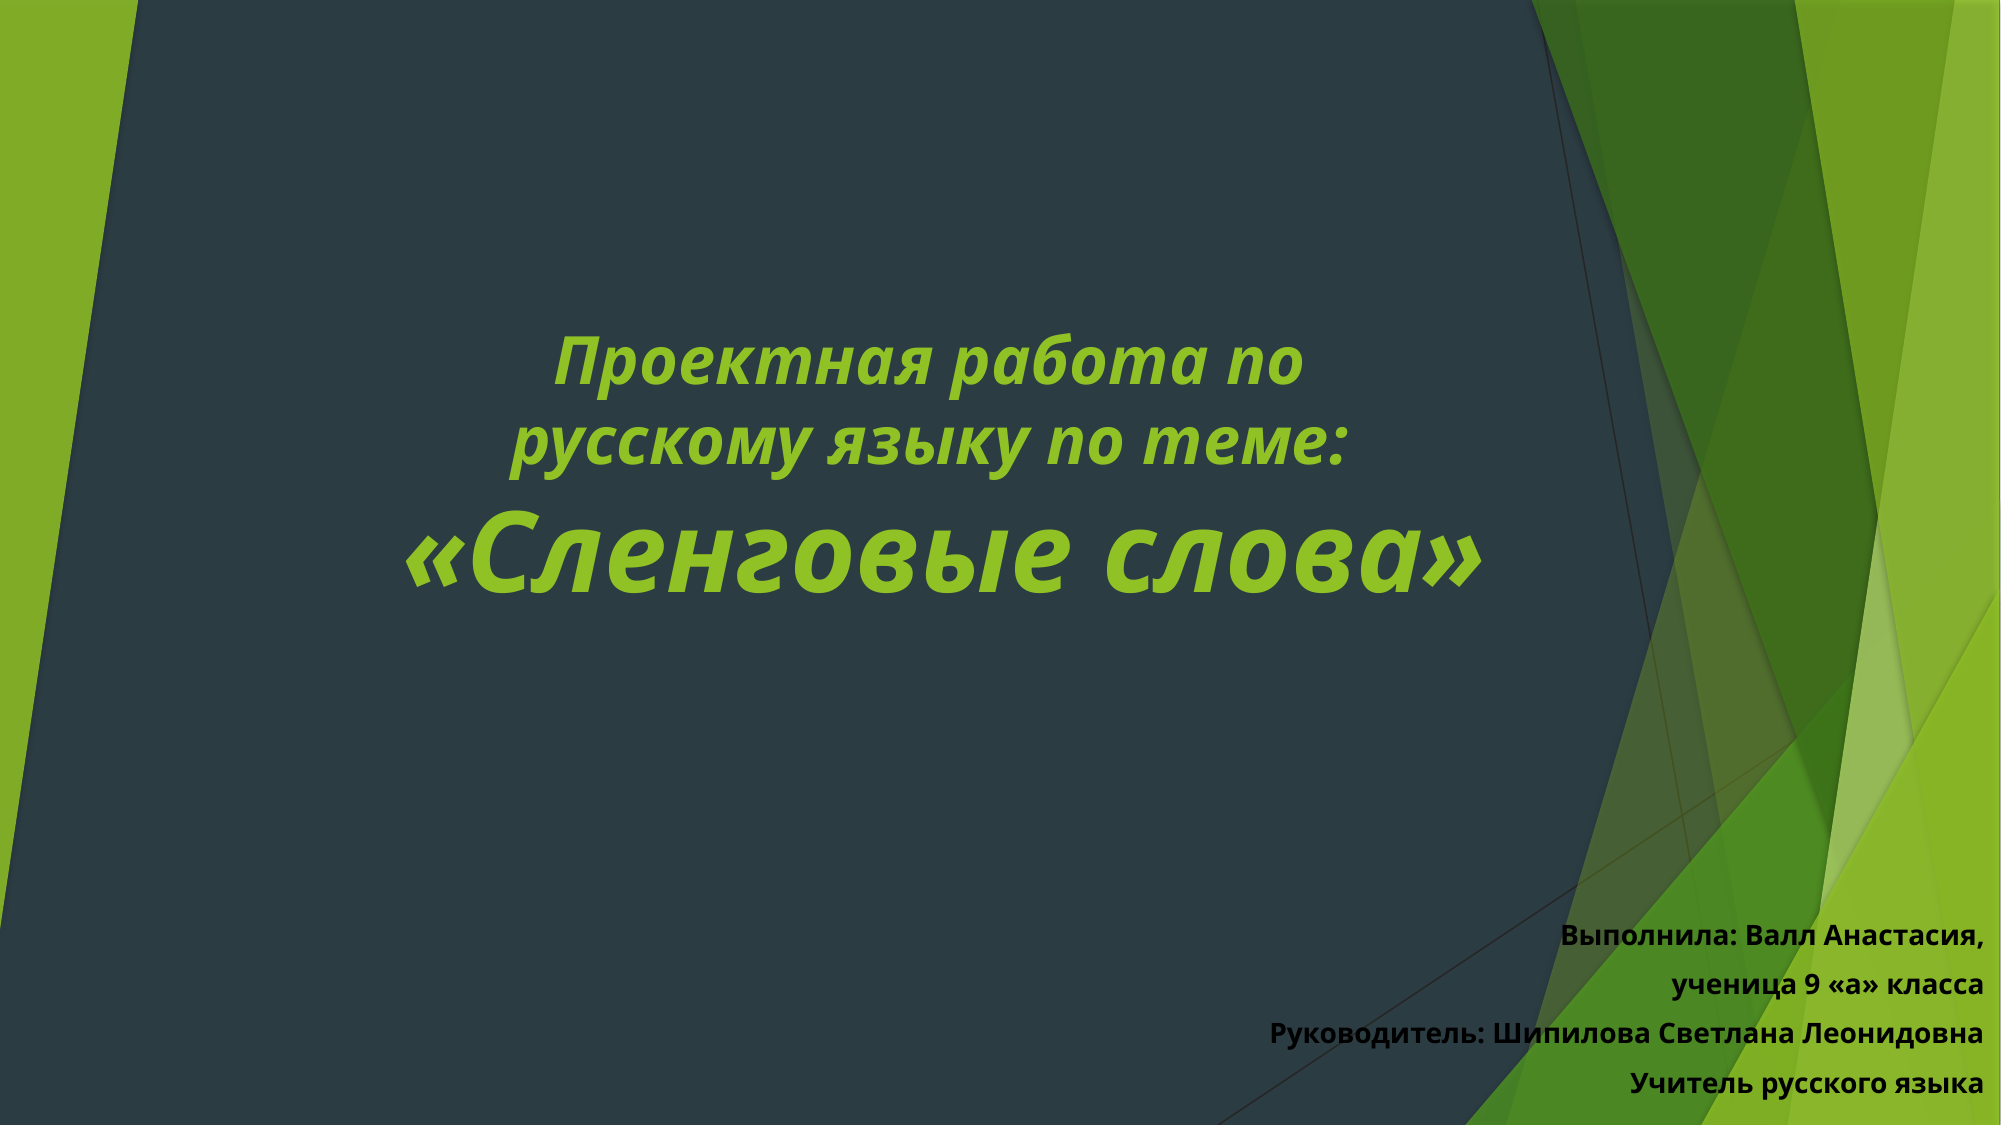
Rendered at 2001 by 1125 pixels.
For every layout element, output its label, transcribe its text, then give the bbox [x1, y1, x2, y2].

subtitle Выполнила: Валл Анастасия, ученица 9 «а» класса Руководитель: Шипилова Светлана Леонидовна Учитель русского языка [1192, 909, 2000, 1107]
title «Cленговые слова» [307, 352, 1582, 623]
text_box Проектная работа по русскому языку по теме: [386, 310, 1473, 486]
